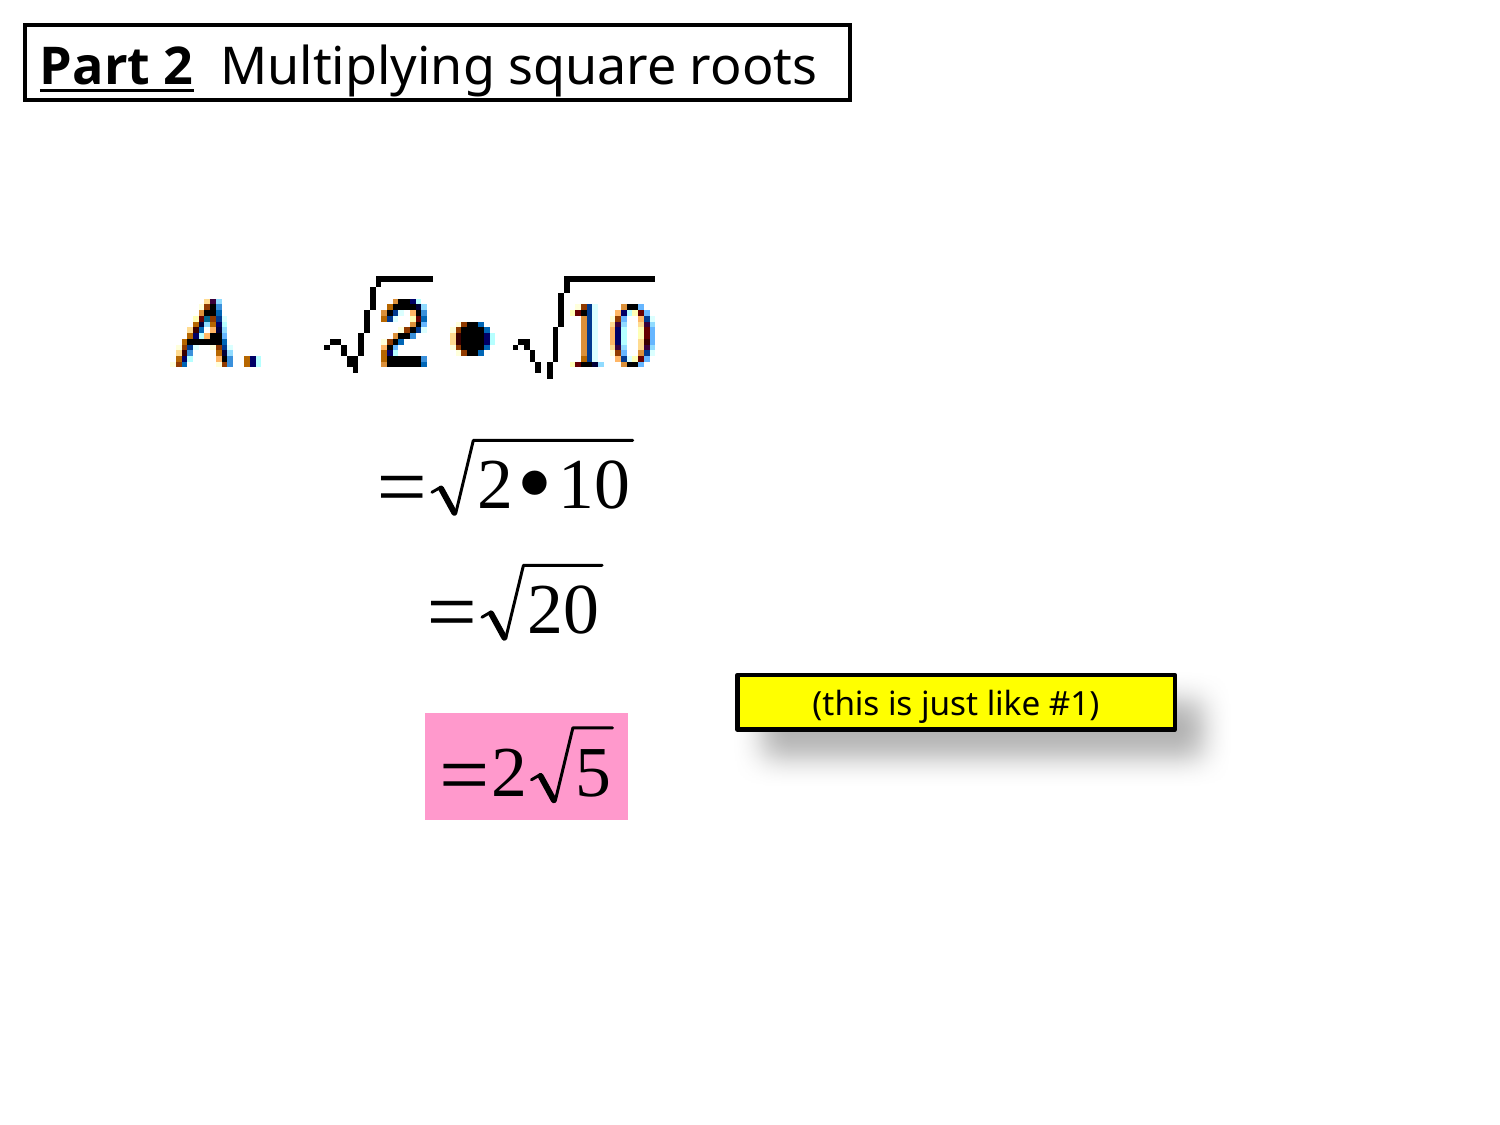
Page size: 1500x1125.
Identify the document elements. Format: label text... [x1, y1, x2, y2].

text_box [362, 424, 650, 533]
text_box Part 2 Multiplying square roots [24, 24, 850, 100]
text_box (this is just like #1) [737, 674, 1175, 730]
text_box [424, 712, 629, 821]
picture [124, 162, 787, 488]
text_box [412, 549, 616, 658]
